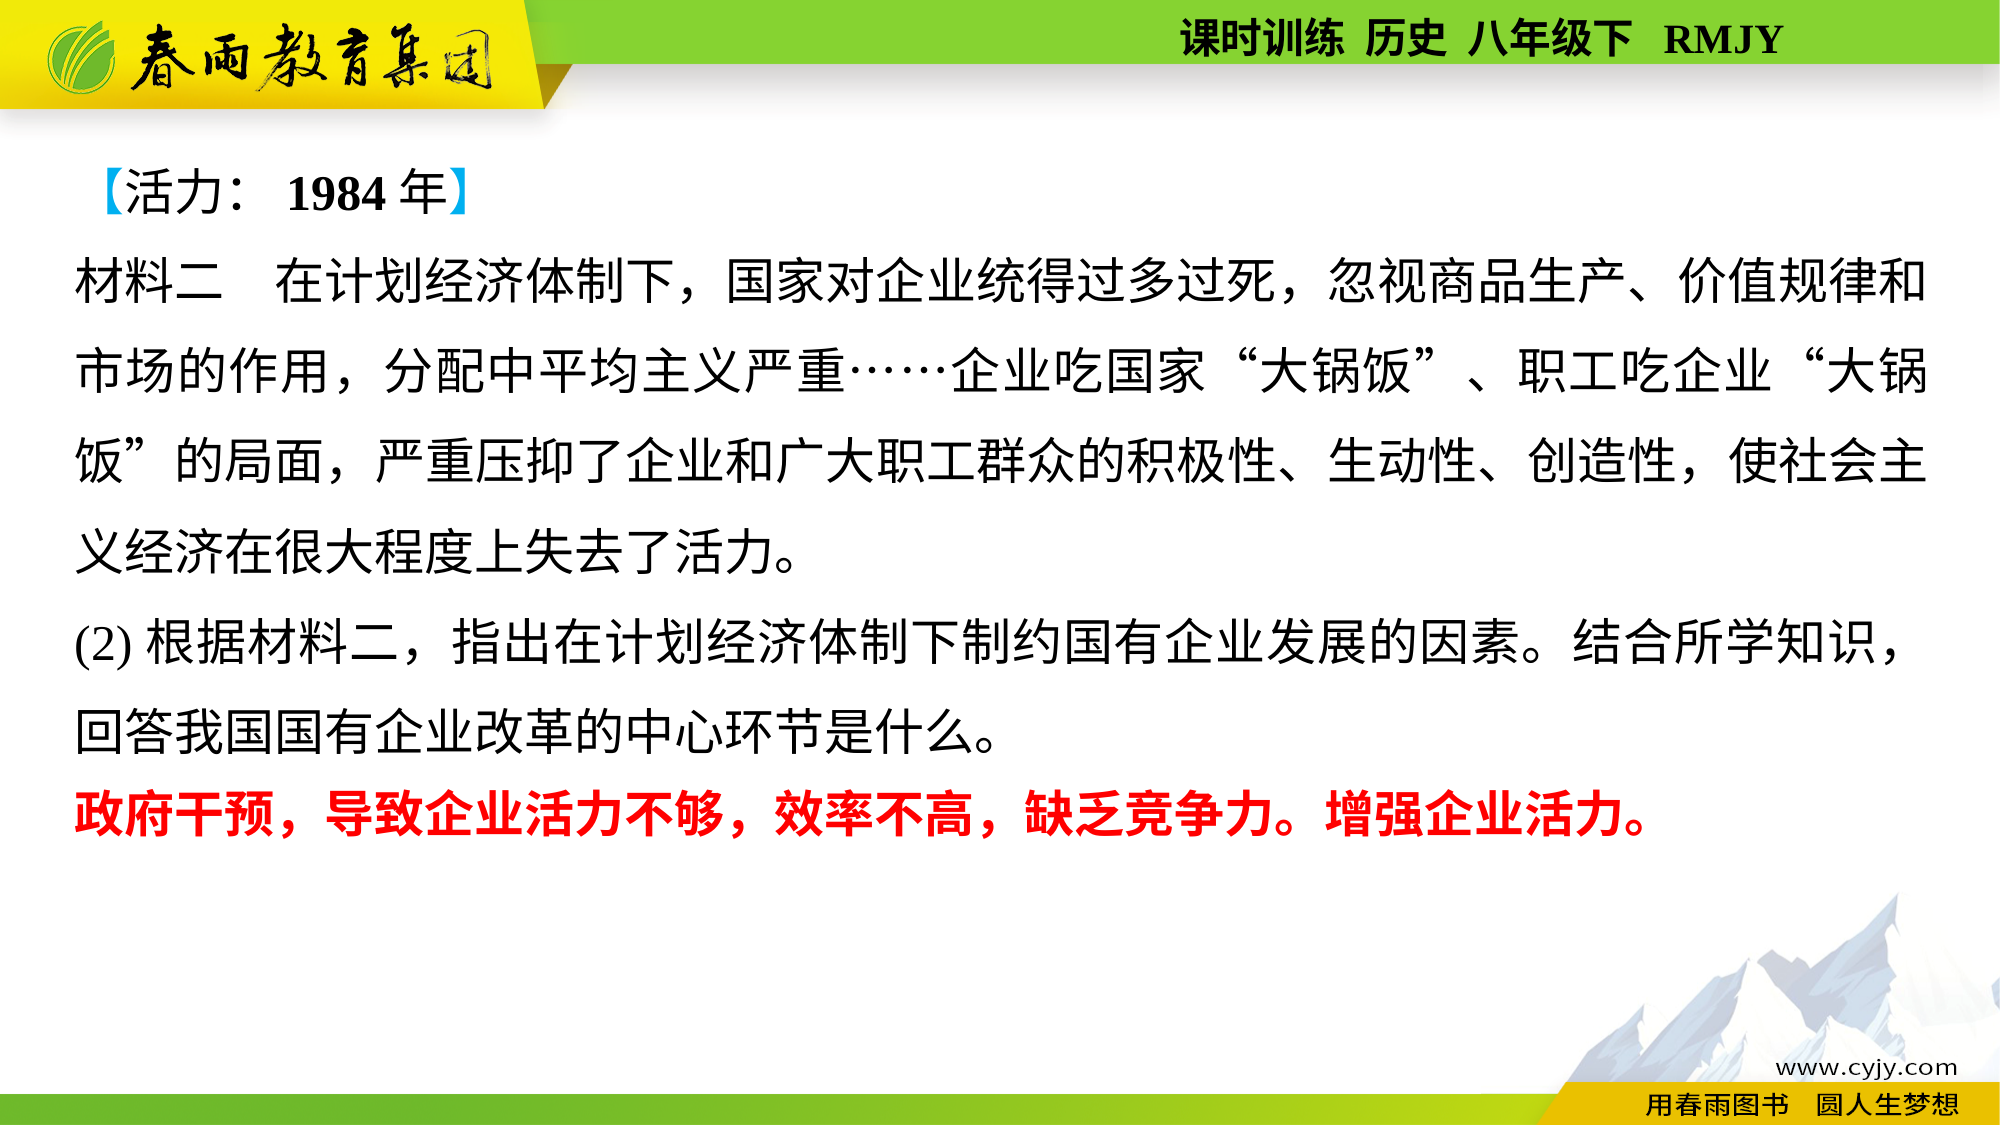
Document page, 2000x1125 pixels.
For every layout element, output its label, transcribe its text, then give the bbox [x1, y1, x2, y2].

picture [0, 0, 2000, 1125]
list 【活力：1984年】 材料二 在计划经济体制下，国家对企业统得过多过死，忽视商品生产、价值规律和市场的作用，分配中平均主义严重……企业吃国家“大锅饭”、职工吃企业“大锅饭”的局面，严重压抑了企业和广大职工群众的积极性、生动性、创造性，使社会主义经济在很大程度上失去了活力。 (2)根据材料二，指出在计划经济体制下制约国有企业发展的因素。结合所学知识，回答我国国有企业改革的中心环节是什么。 [59, 122, 1944, 745]
text_box 政府干预，导致企业活力不够，效率不高，缺乏竞争力。增强企业活力。 [59, 745, 1944, 851]
